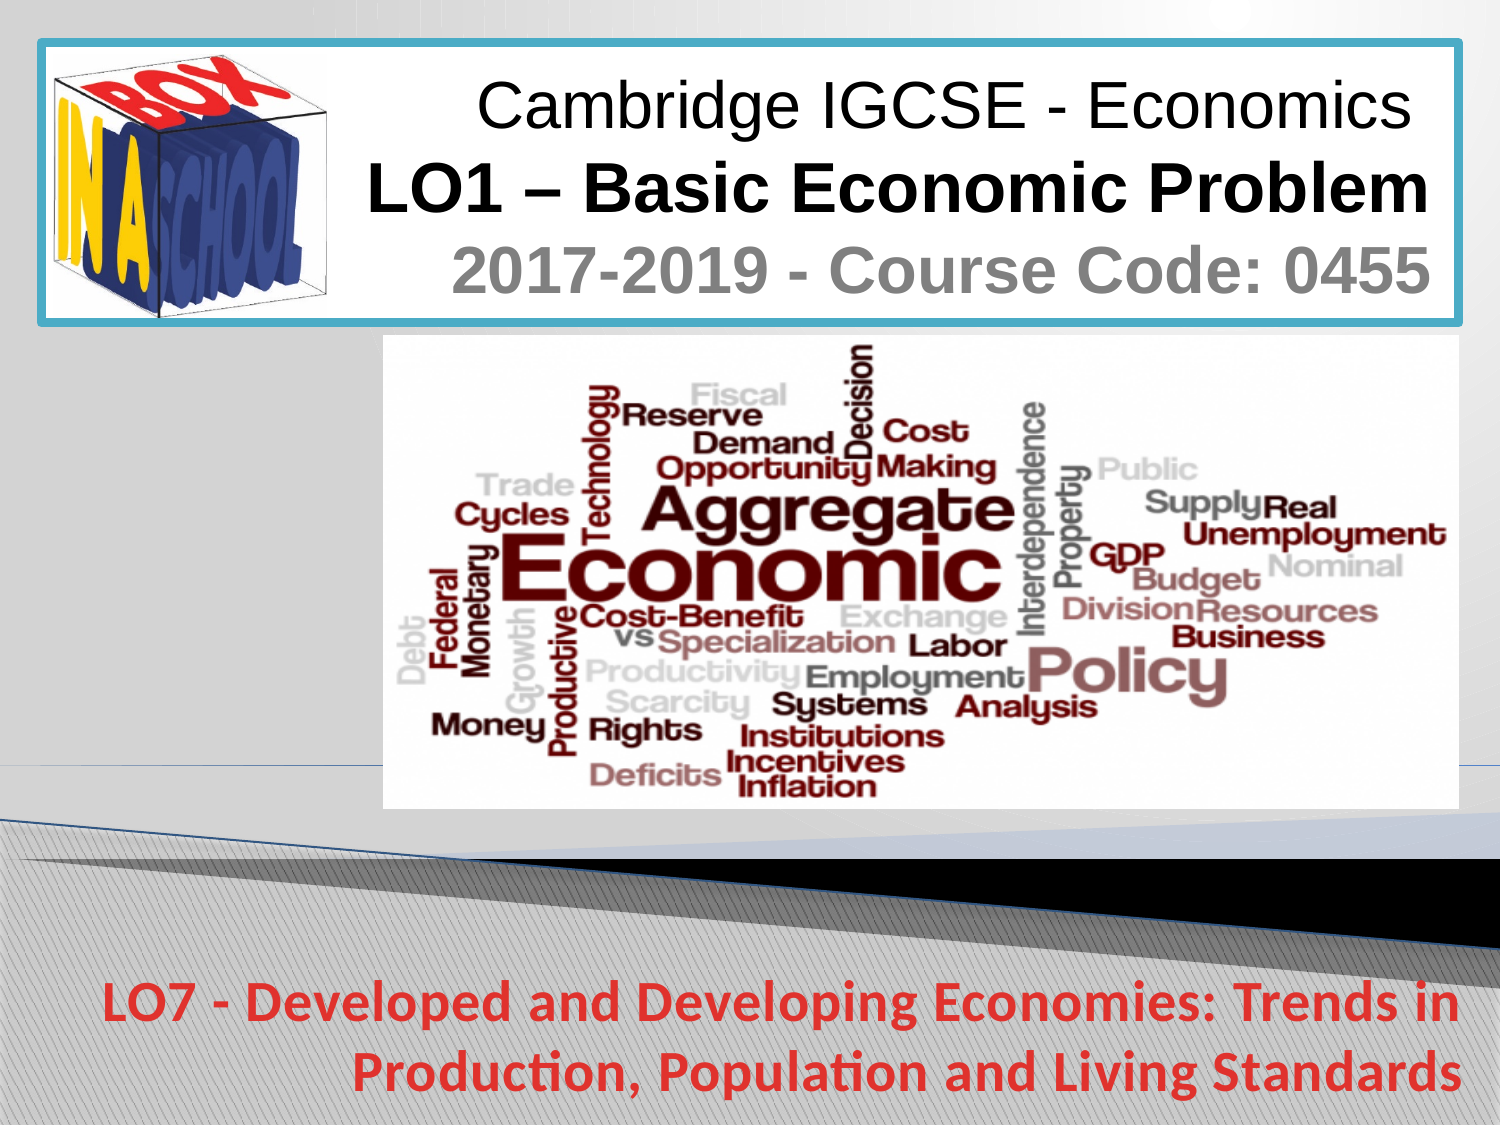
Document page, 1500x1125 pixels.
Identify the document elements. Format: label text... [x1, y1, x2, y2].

text_box [37, 38, 1463, 327]
text_box Cambridge IGCSE - Economics LO1 – Basic Economic Problem 2017-2019 - Course Code: 0455 [327, 54, 1447, 315]
subtitle LO7 - Developed and Developing Economies: Trends in Production, Population and Living Standards [5, 955, 1483, 1083]
picture [52, 54, 327, 318]
picture [383, 335, 1459, 809]
picture [5, 859, 1500, 989]
